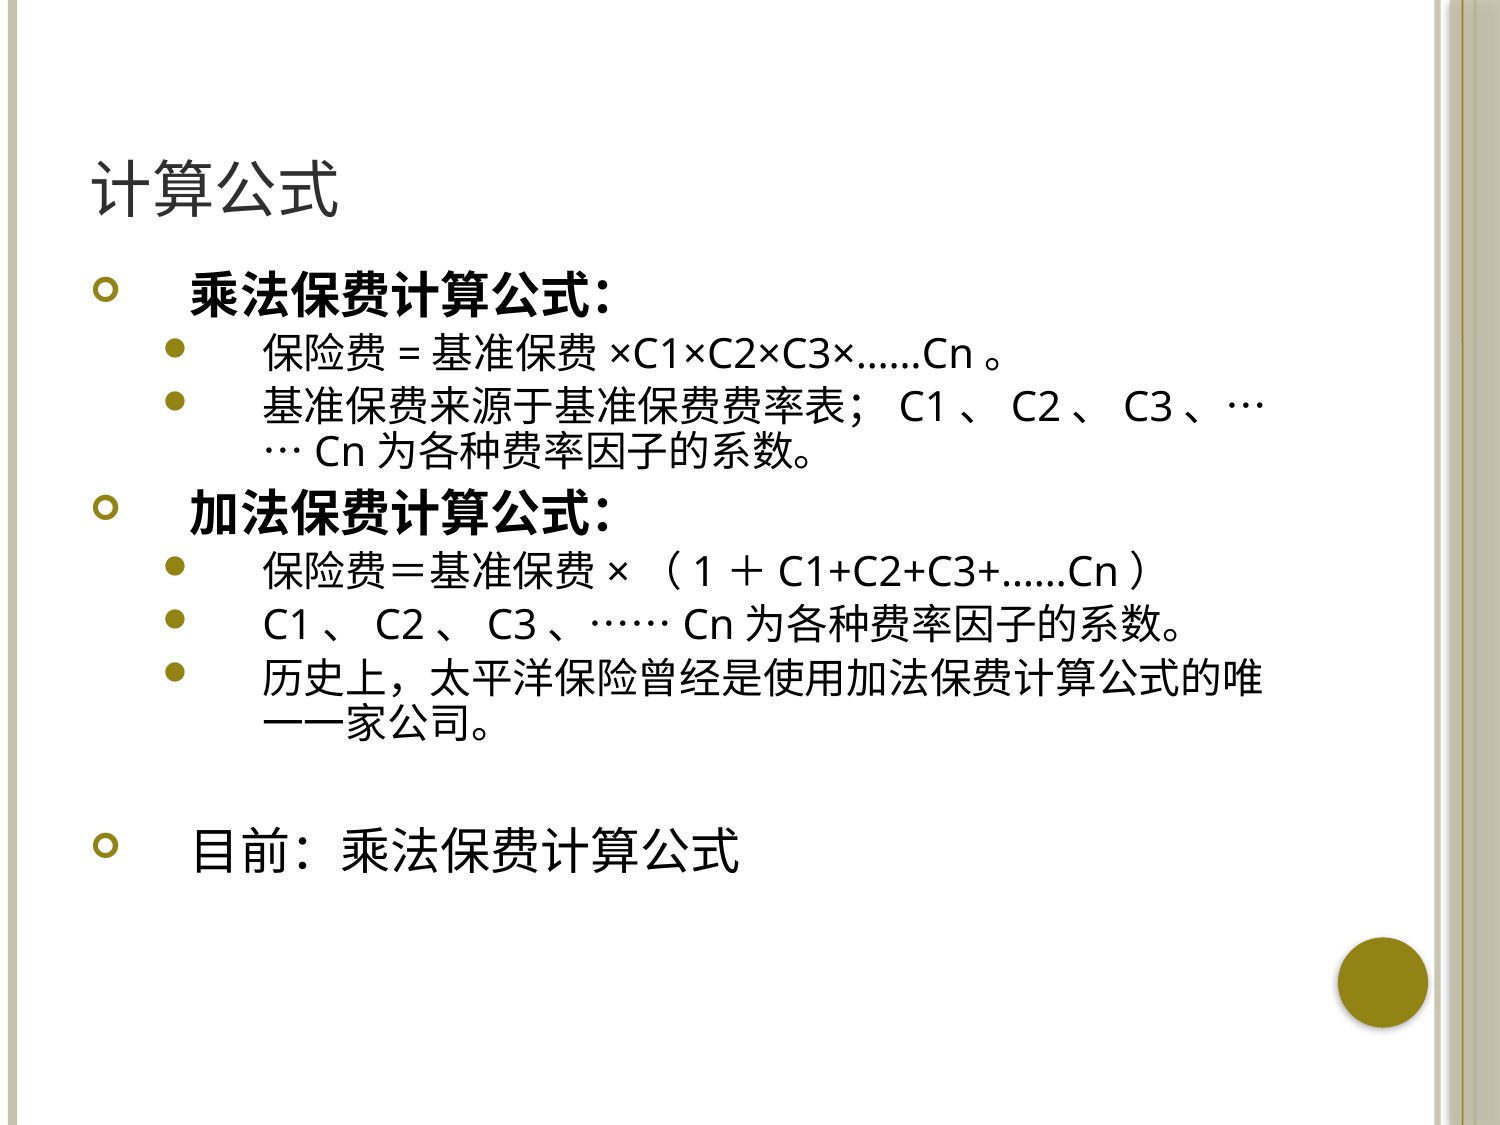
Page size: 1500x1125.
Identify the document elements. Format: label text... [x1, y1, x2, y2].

list 乘法保费计算公式： 保险费=基准保费×C1×C2×C3×……Cn。 基准保费来源于基准保费费率表；C1、C2、C3、……Cn为各种费率因子的系数。 加法保费计算公式： 保险费＝基准保费×（1＋C1+C2+C3+……Cn） C1、C2、C3、……Cn为各种费率因子的系数。 历史上，太平洋保险曾经是使用加法保费计算公式的唯一一家公司。 目前：乘法保费计算公式 [74, 262, 1301, 1063]
title 计算公式 [75, 45, 1300, 233]
